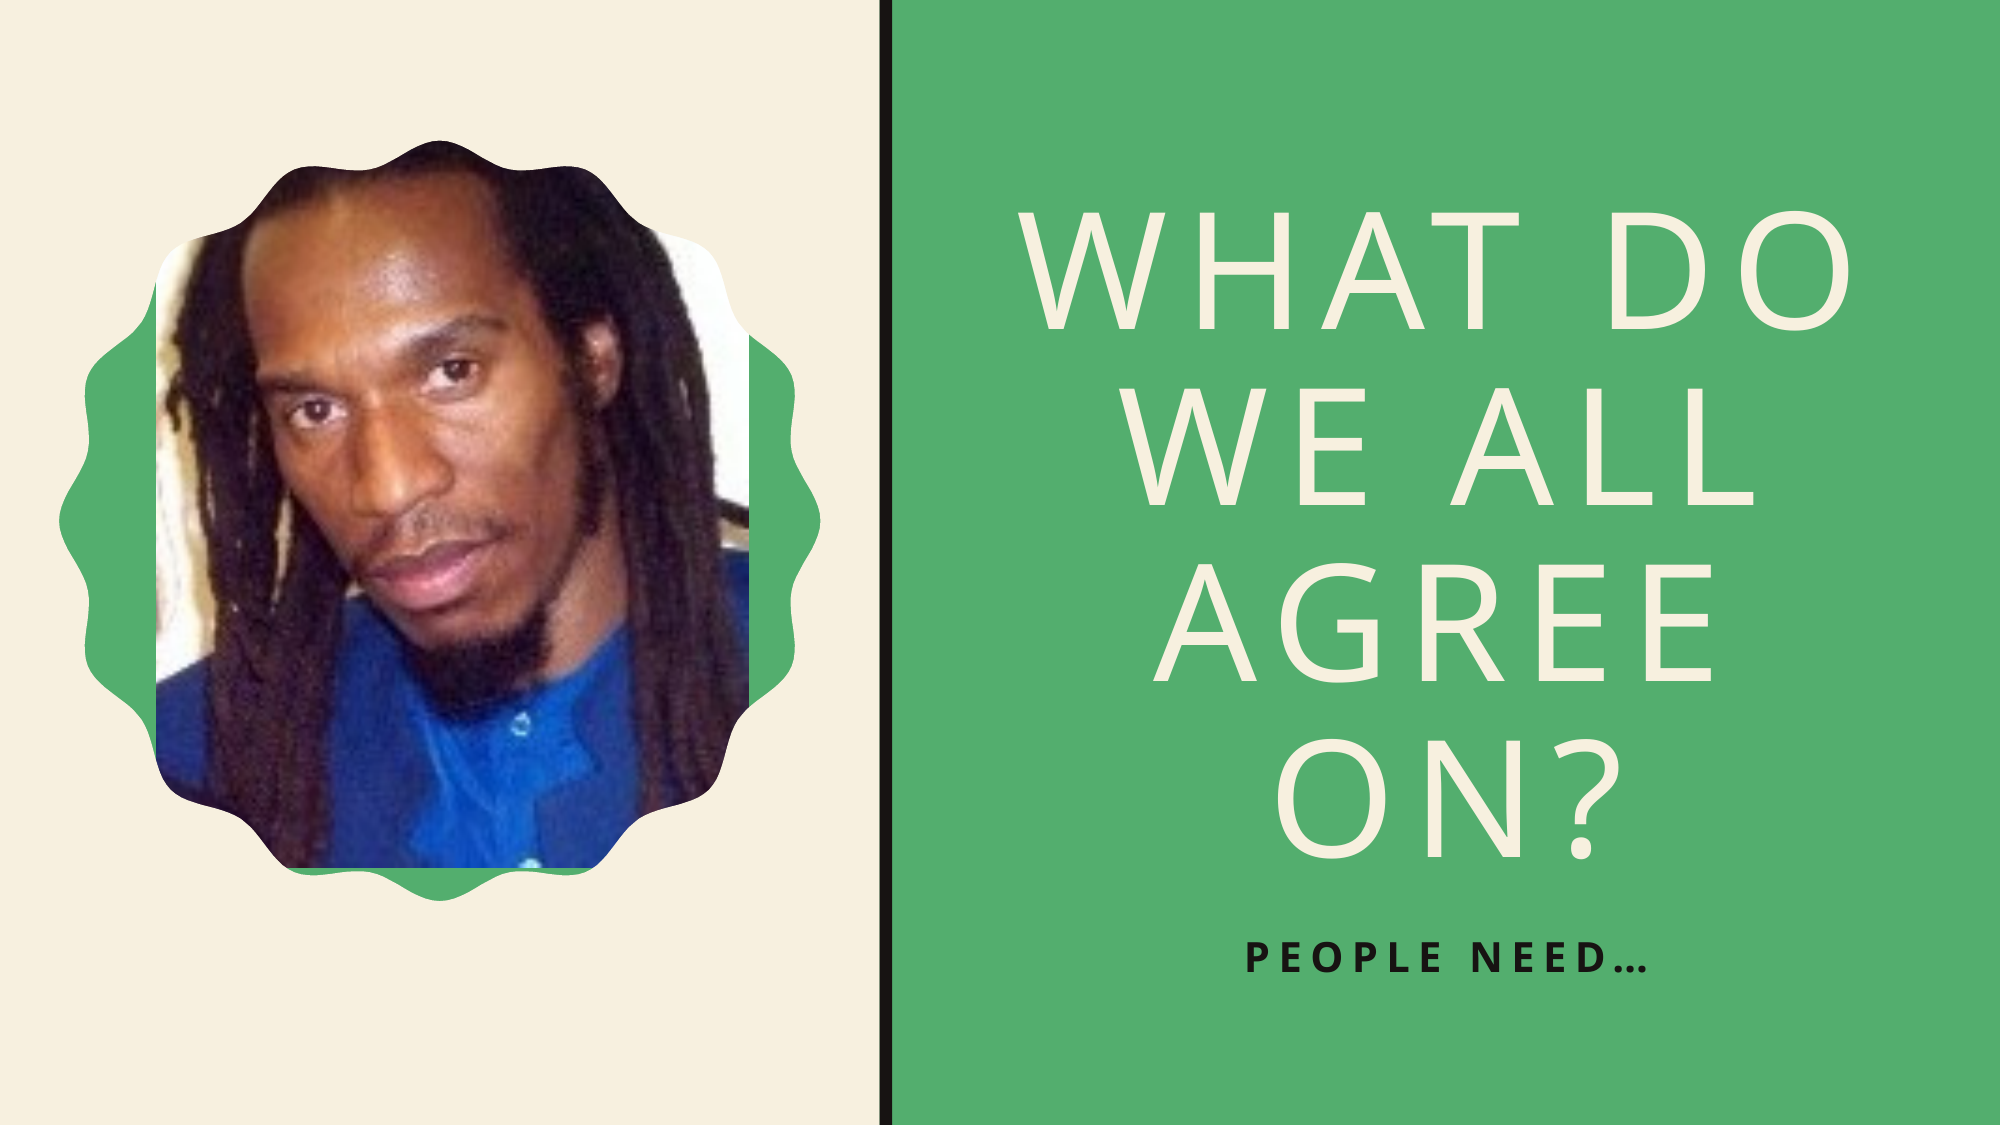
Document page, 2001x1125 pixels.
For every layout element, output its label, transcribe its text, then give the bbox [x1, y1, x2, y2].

text_box [60, 286, 156, 756]
text_box [749, 336, 820, 706]
title What do we all agree on? [951, 180, 1942, 902]
text_box [0, 0, 879, 1125]
picture [156, 61, 749, 868]
list People need… [951, 923, 1942, 1045]
text_box [879, 0, 893, 1125]
text_box [893, 0, 2000, 1125]
text_box [289, 868, 591, 900]
